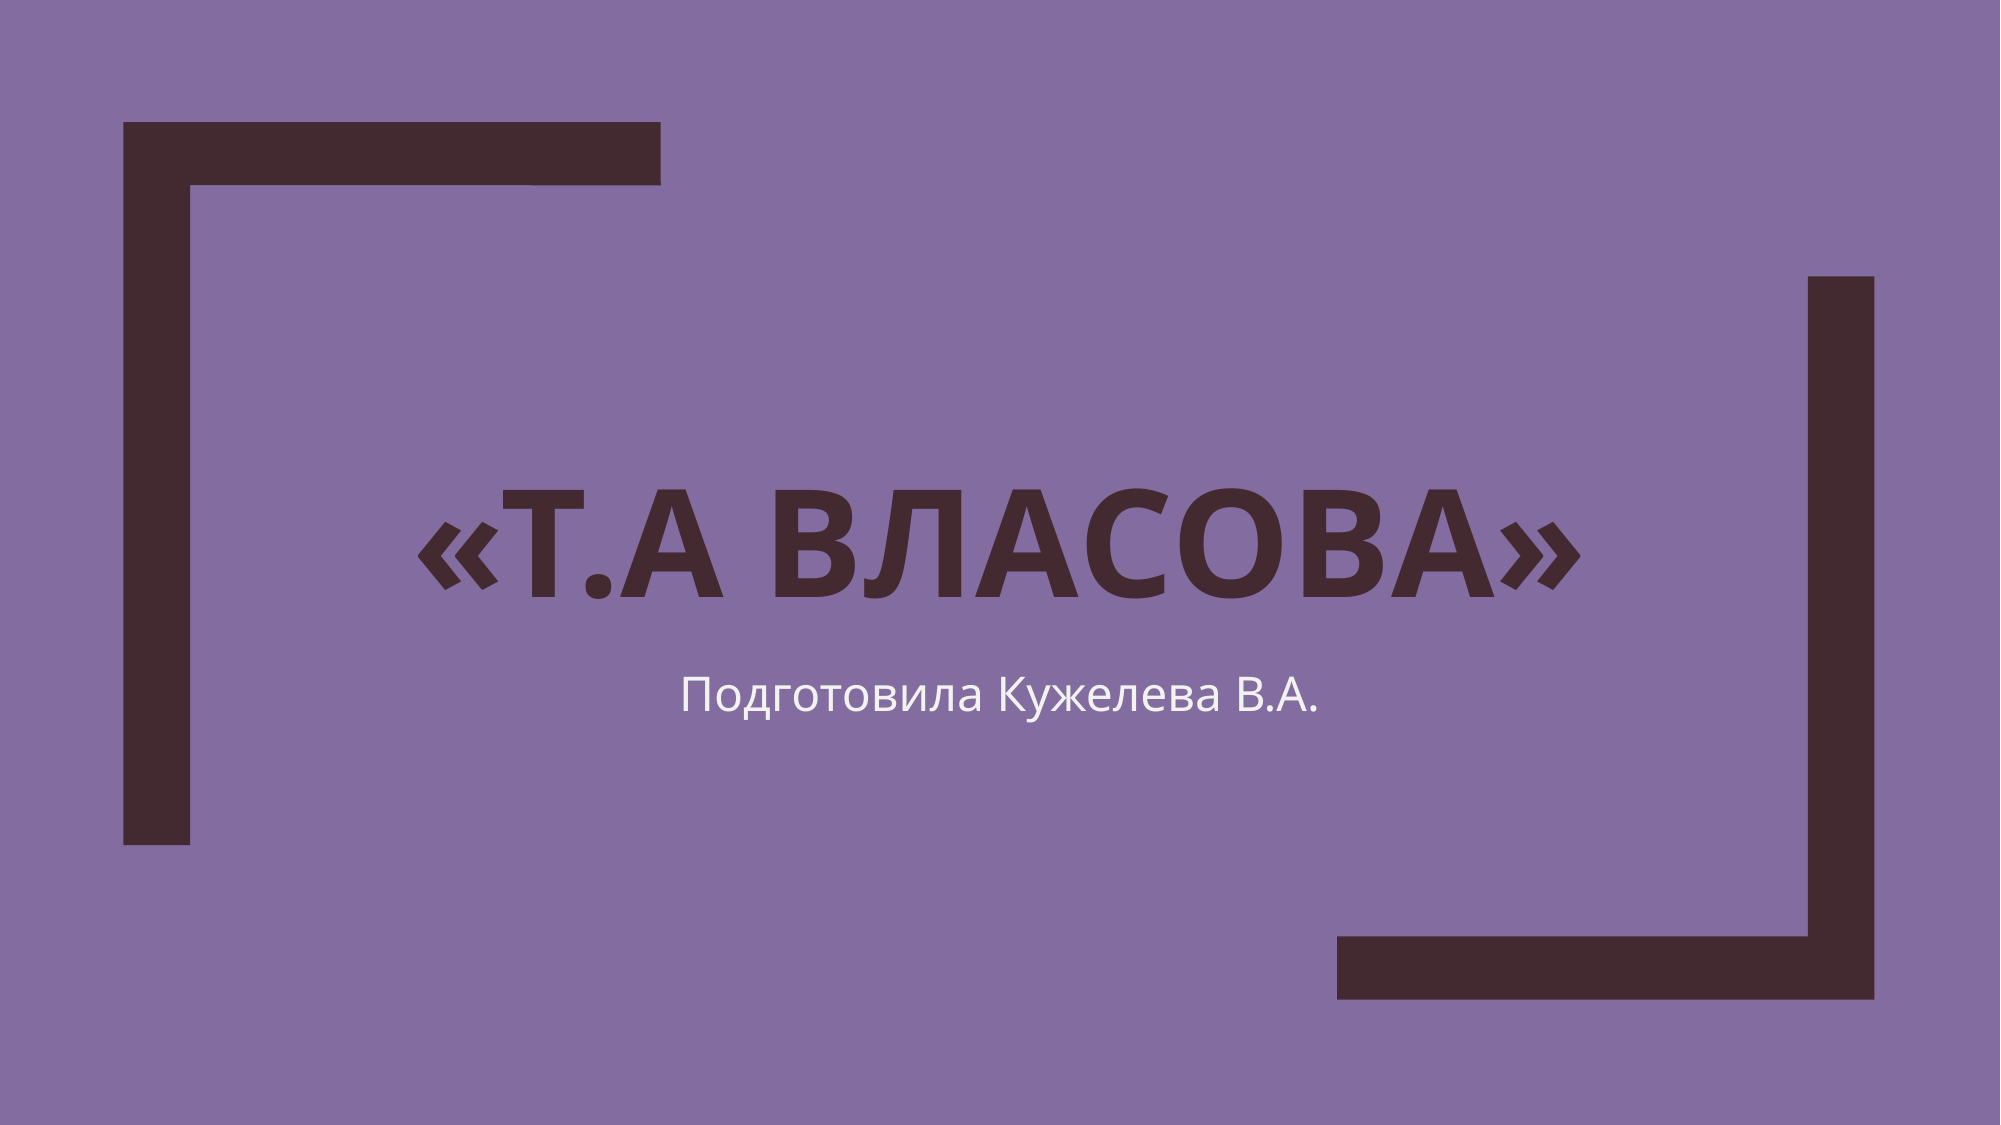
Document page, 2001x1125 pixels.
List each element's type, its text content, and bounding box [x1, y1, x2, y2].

title «Т.А Власова» [314, 293, 1686, 638]
subtitle Подготовила Кужелева В.А. [439, 649, 1561, 828]
